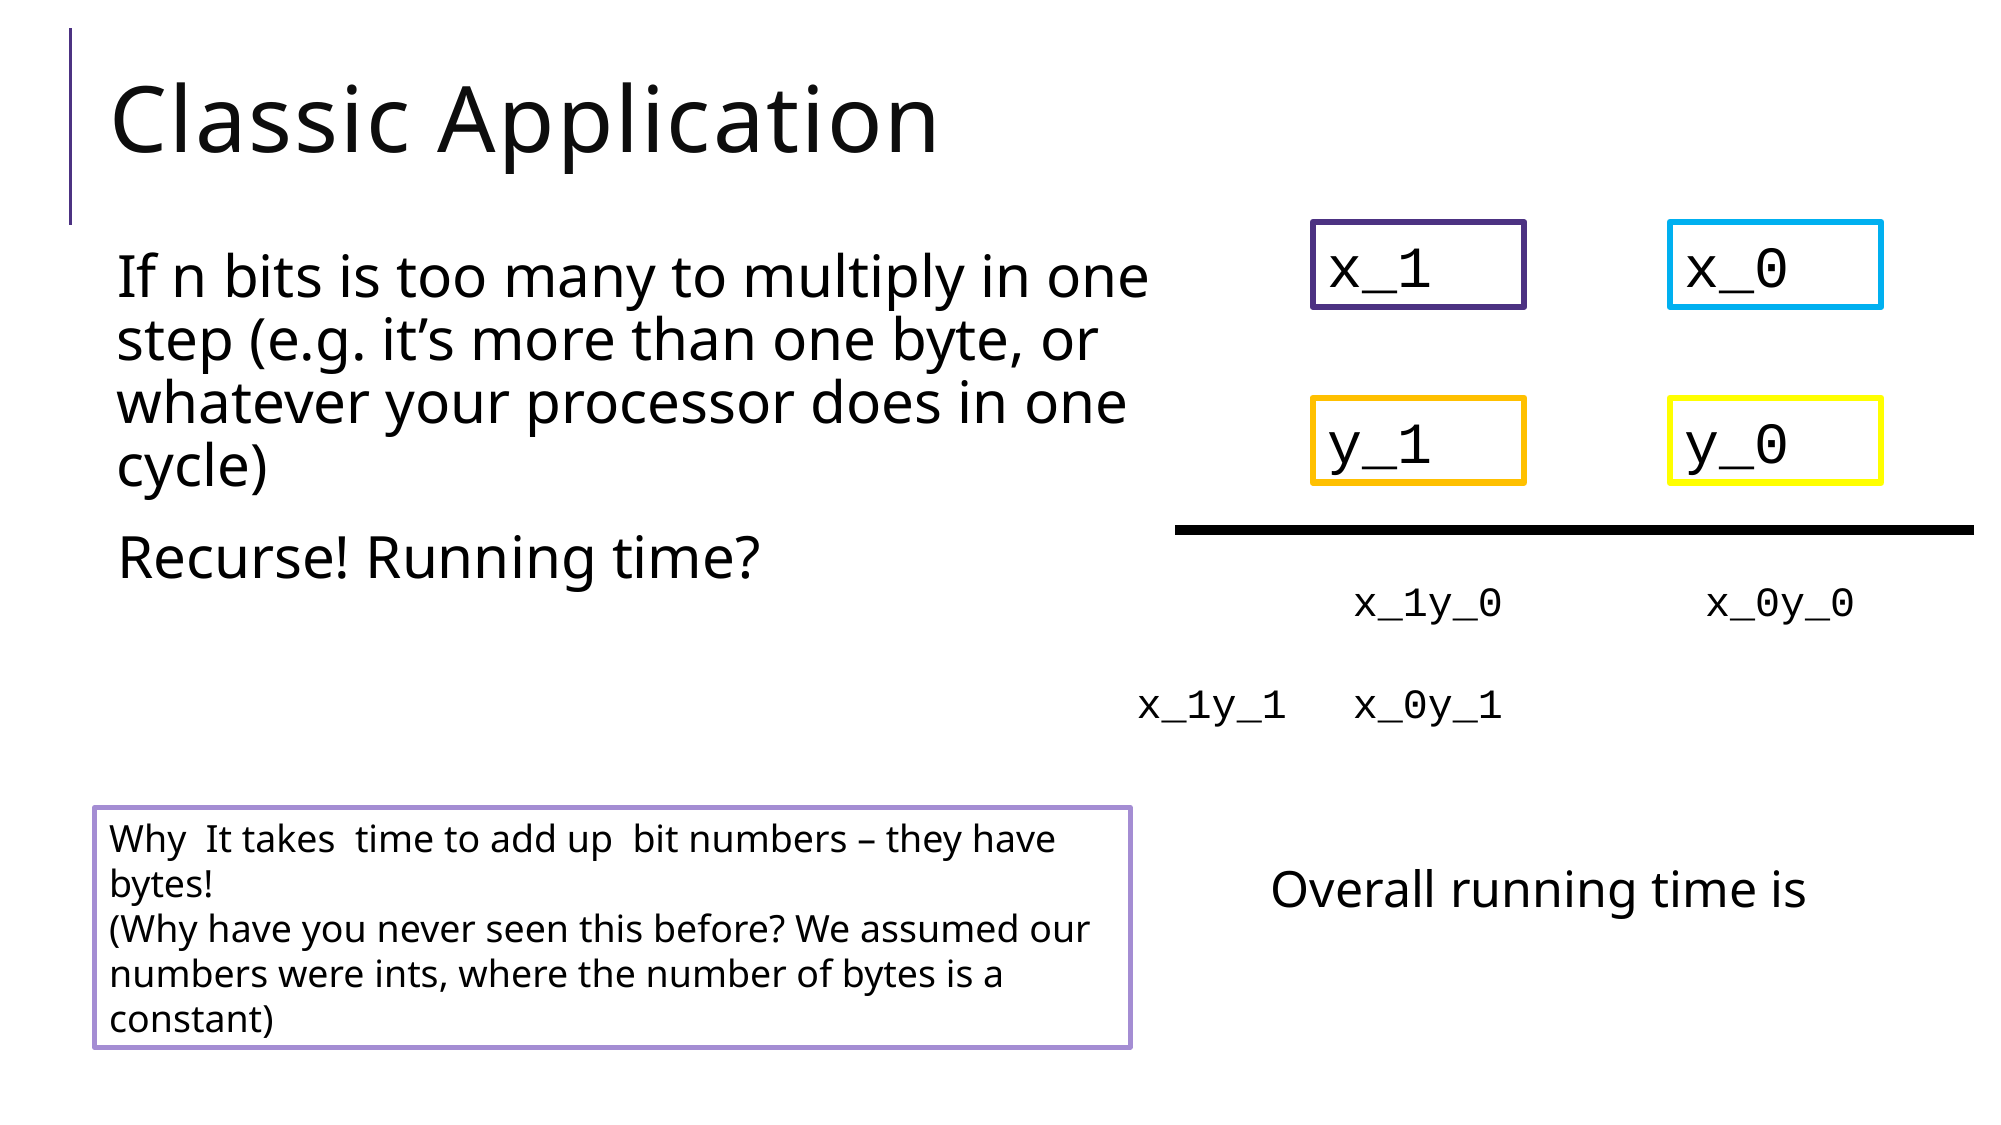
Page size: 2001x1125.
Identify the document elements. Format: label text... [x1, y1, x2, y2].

title Classic Application [94, 43, 1930, 210]
text_box x_0y_1 [1338, 669, 1530, 735]
text_box y_1 [1312, 397, 1525, 483]
text_box x_1y_1 [1121, 669, 1313, 735]
text_box y_0 [1669, 397, 1882, 483]
text_box x_1y_0 [1338, 566, 1530, 632]
text_box x_1 [1312, 222, 1525, 307]
text_box x_0y_0 [1690, 566, 1882, 632]
text_box x_0 [1669, 222, 1882, 307]
